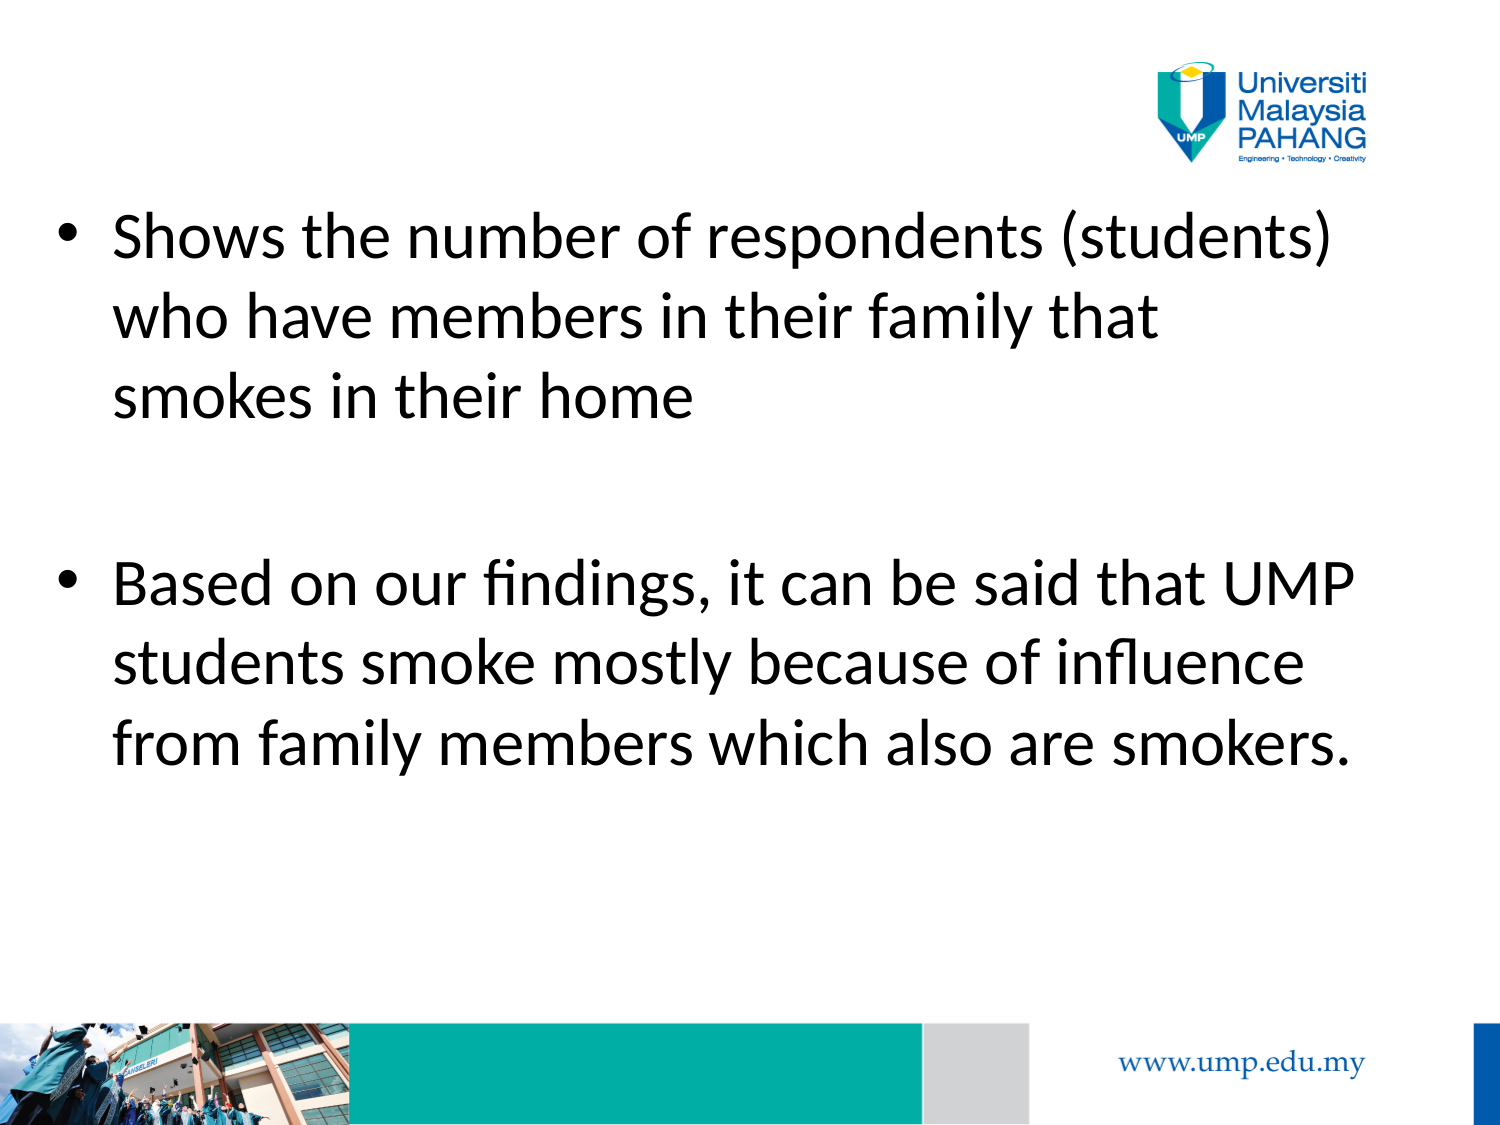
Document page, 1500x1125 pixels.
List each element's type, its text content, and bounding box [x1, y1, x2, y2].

picture [0, 0, 1500, 1125]
text_box Shows the number of respondents (students) who have members in their family that smokes in their home Based on our findings, it can be said that UMP students smoke mostly because of influence from family members which also are smokers. [41, 184, 1392, 1102]
